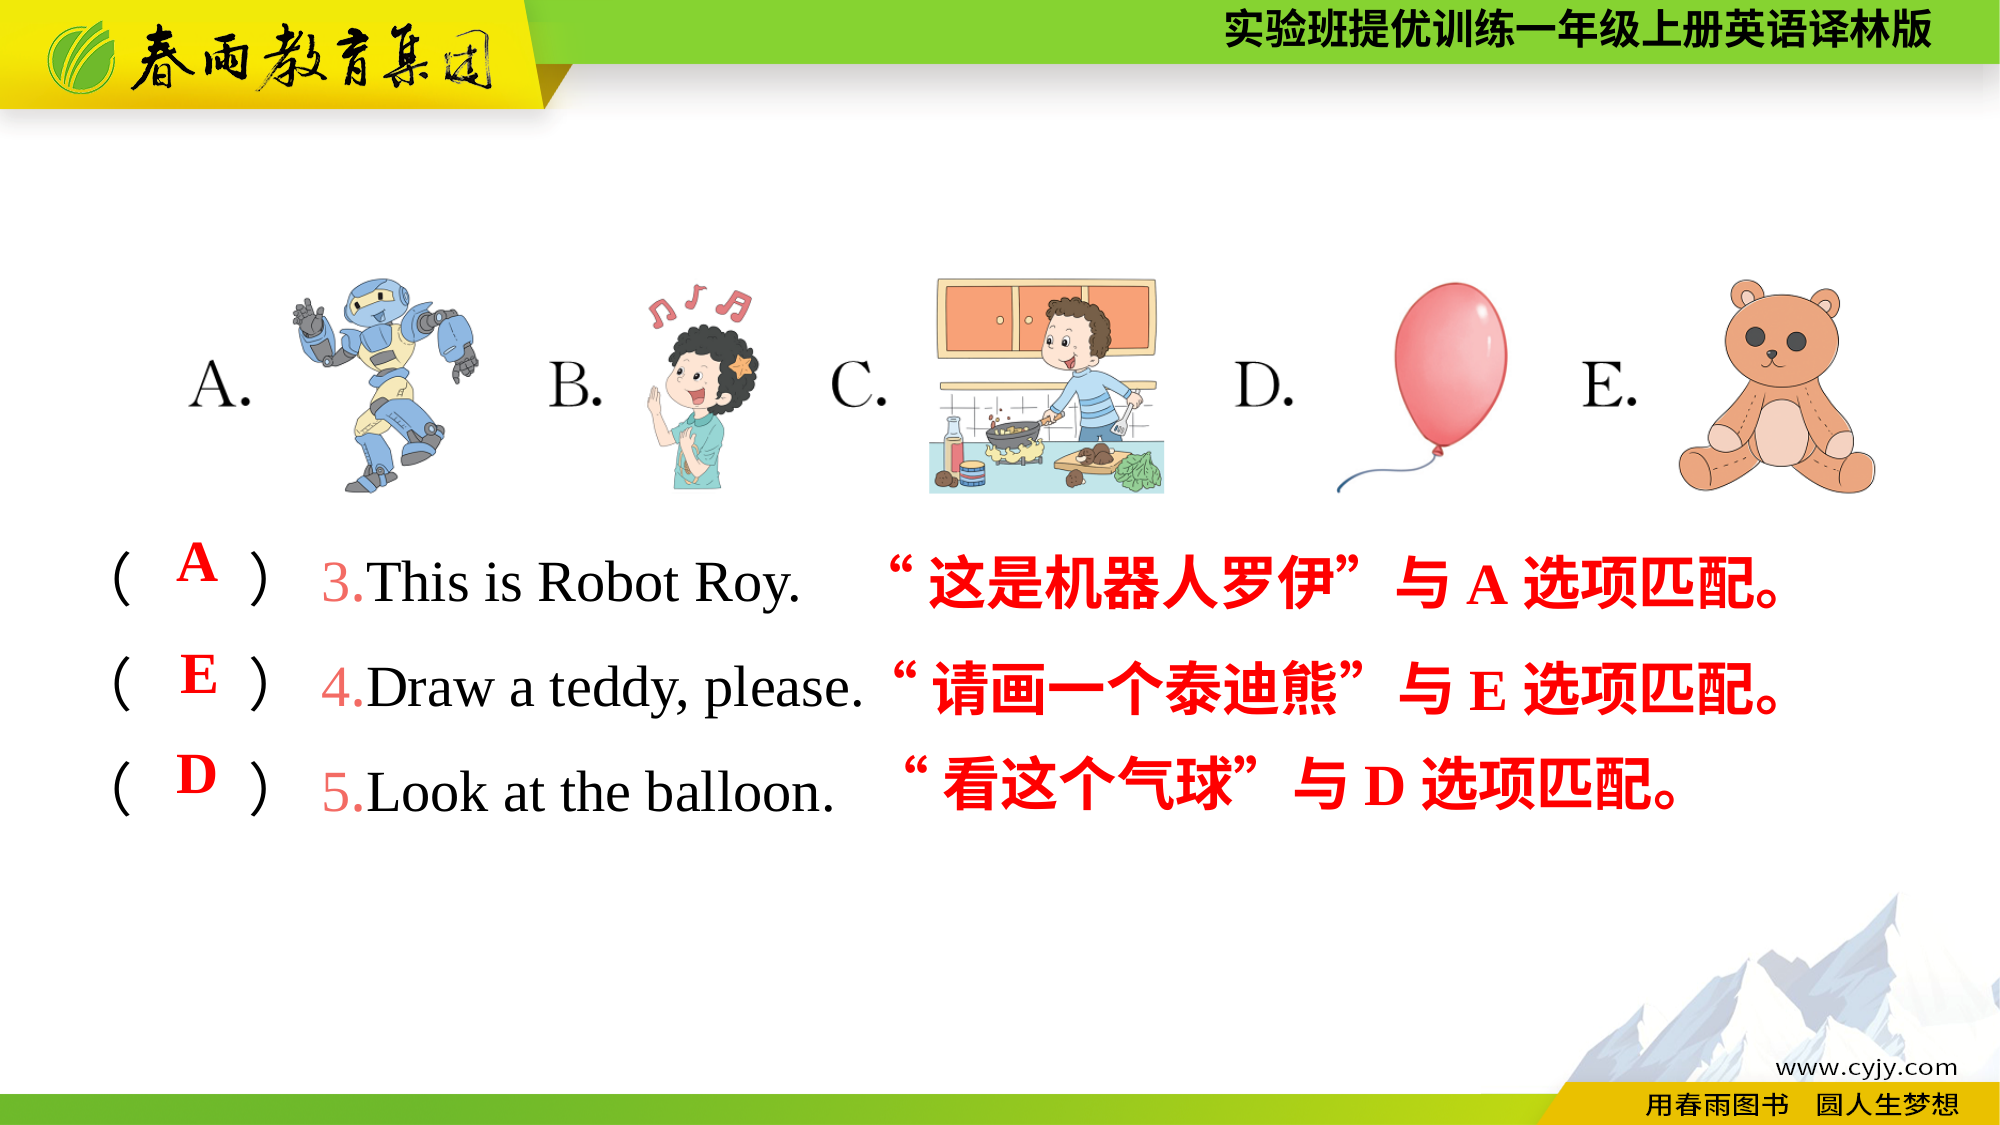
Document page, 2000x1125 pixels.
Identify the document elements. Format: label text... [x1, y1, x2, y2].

picture [0, 0, 2000, 1125]
list （ ）3.This is Robot Roy. （ ）4.Draw a teddy, please. （ ）5.Look at the balloon. [59, 500, 1944, 835]
text_box A [161, 526, 234, 600]
text_box “看这个气球”与D选项匹配。 [855, 739, 1727, 825]
text_box E [165, 627, 235, 713]
text_box “这是机器人罗伊”与A选项匹配。 [841, 538, 1829, 624]
text_box D [161, 727, 234, 813]
text_box “请画一个泰迪熊”与E选项匹配。 [844, 645, 1829, 730]
